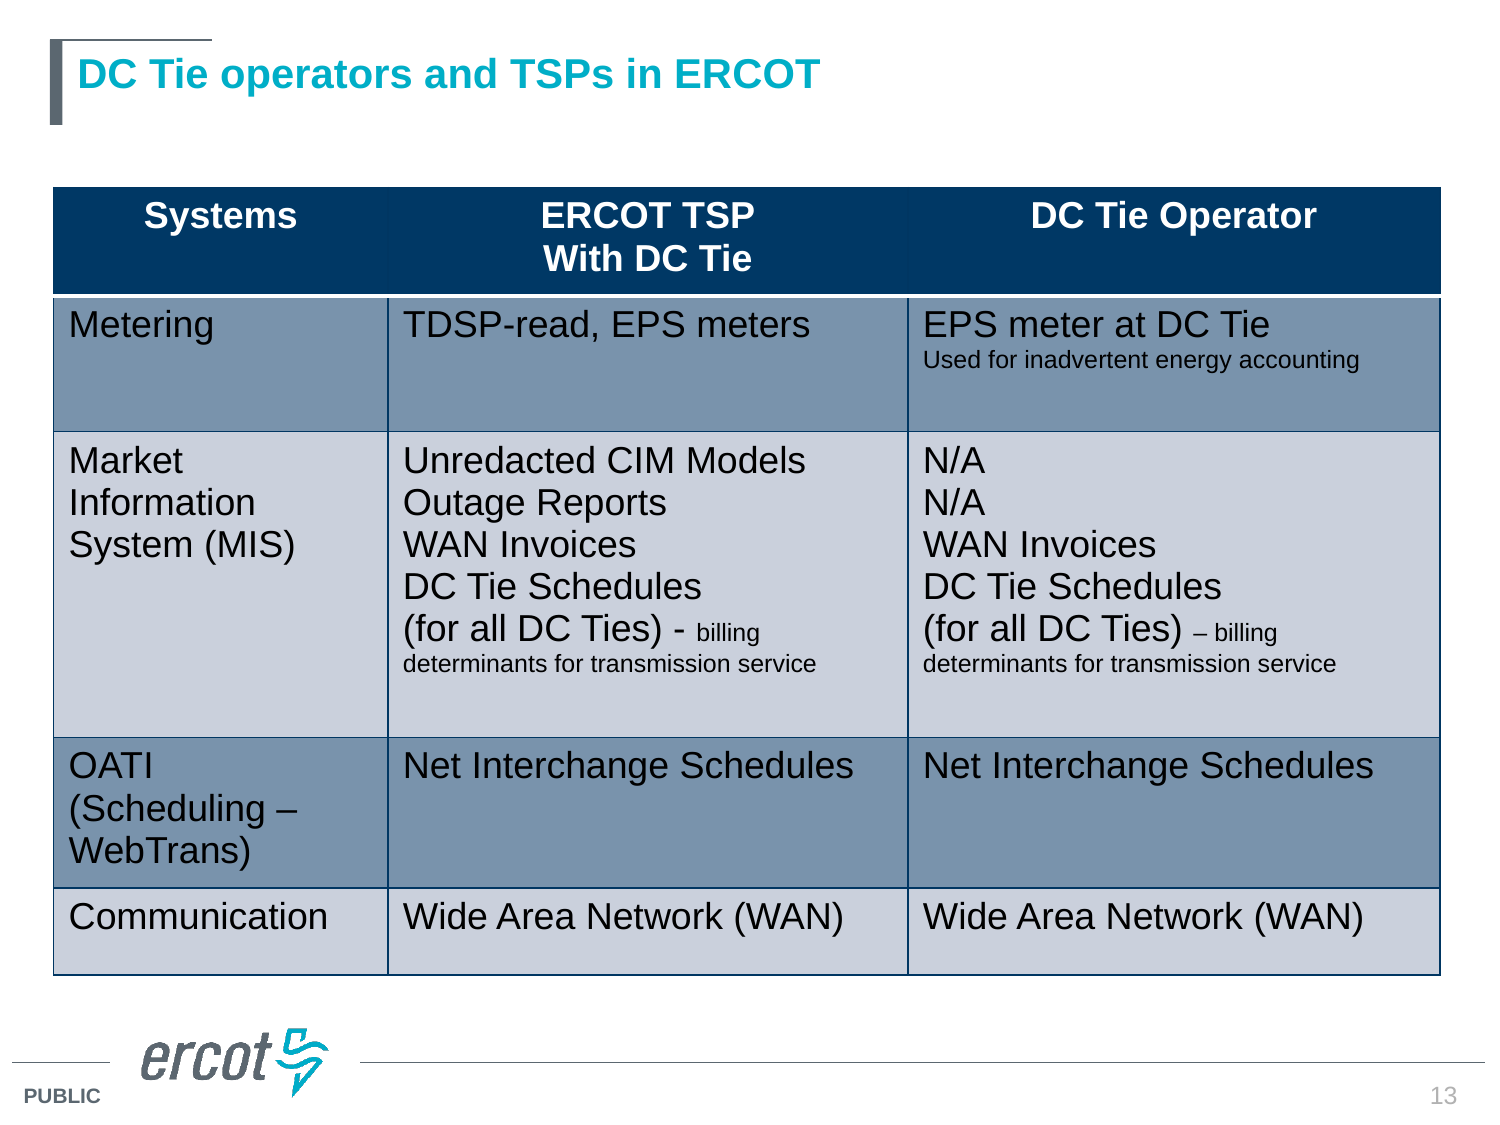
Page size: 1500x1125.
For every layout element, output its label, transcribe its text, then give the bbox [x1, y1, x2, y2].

table_cell Net Interchange Schedules [389, 738, 907, 887]
table_header Systems [54, 188, 387, 294]
table_header ERCOT TSP With DC Tie [389, 188, 907, 294]
table_cell Wide Area Network (WAN) [909, 889, 1439, 974]
table_cell Communication [54, 889, 387, 974]
table_cell Metering [54, 298, 387, 431]
table_header DC Tie Operator [909, 188, 1439, 294]
table_cell Market Information System (MIS) [54, 432, 387, 737]
table_cell Net Interchange Schedules [909, 738, 1439, 887]
picture [137, 1024, 332, 1100]
table_cell Wide Area Network (WAN) [389, 889, 907, 974]
table_cell N/A N/A WAN Invoices DC Tie Schedules (for all DC Ties) – billing determinants for transmission service [909, 432, 1439, 737]
table_cell Unredacted CIM Models Outage Reports WAN Invoices DC Tie Schedules (for all DC Ties) - billing determinants for transmission service [389, 432, 907, 737]
title DC Tie operators and TSPs in ERCOT [62, 39, 1450, 125]
slide_number 13 [1400, 1076, 1488, 1113]
table_cell EPS meter at DC Tie Used for inadvertent energy accounting [909, 298, 1439, 431]
table_cell TDSP-read, EPS meters [389, 298, 907, 431]
table_cell OATI (Scheduling – WebTrans) [54, 738, 387, 887]
